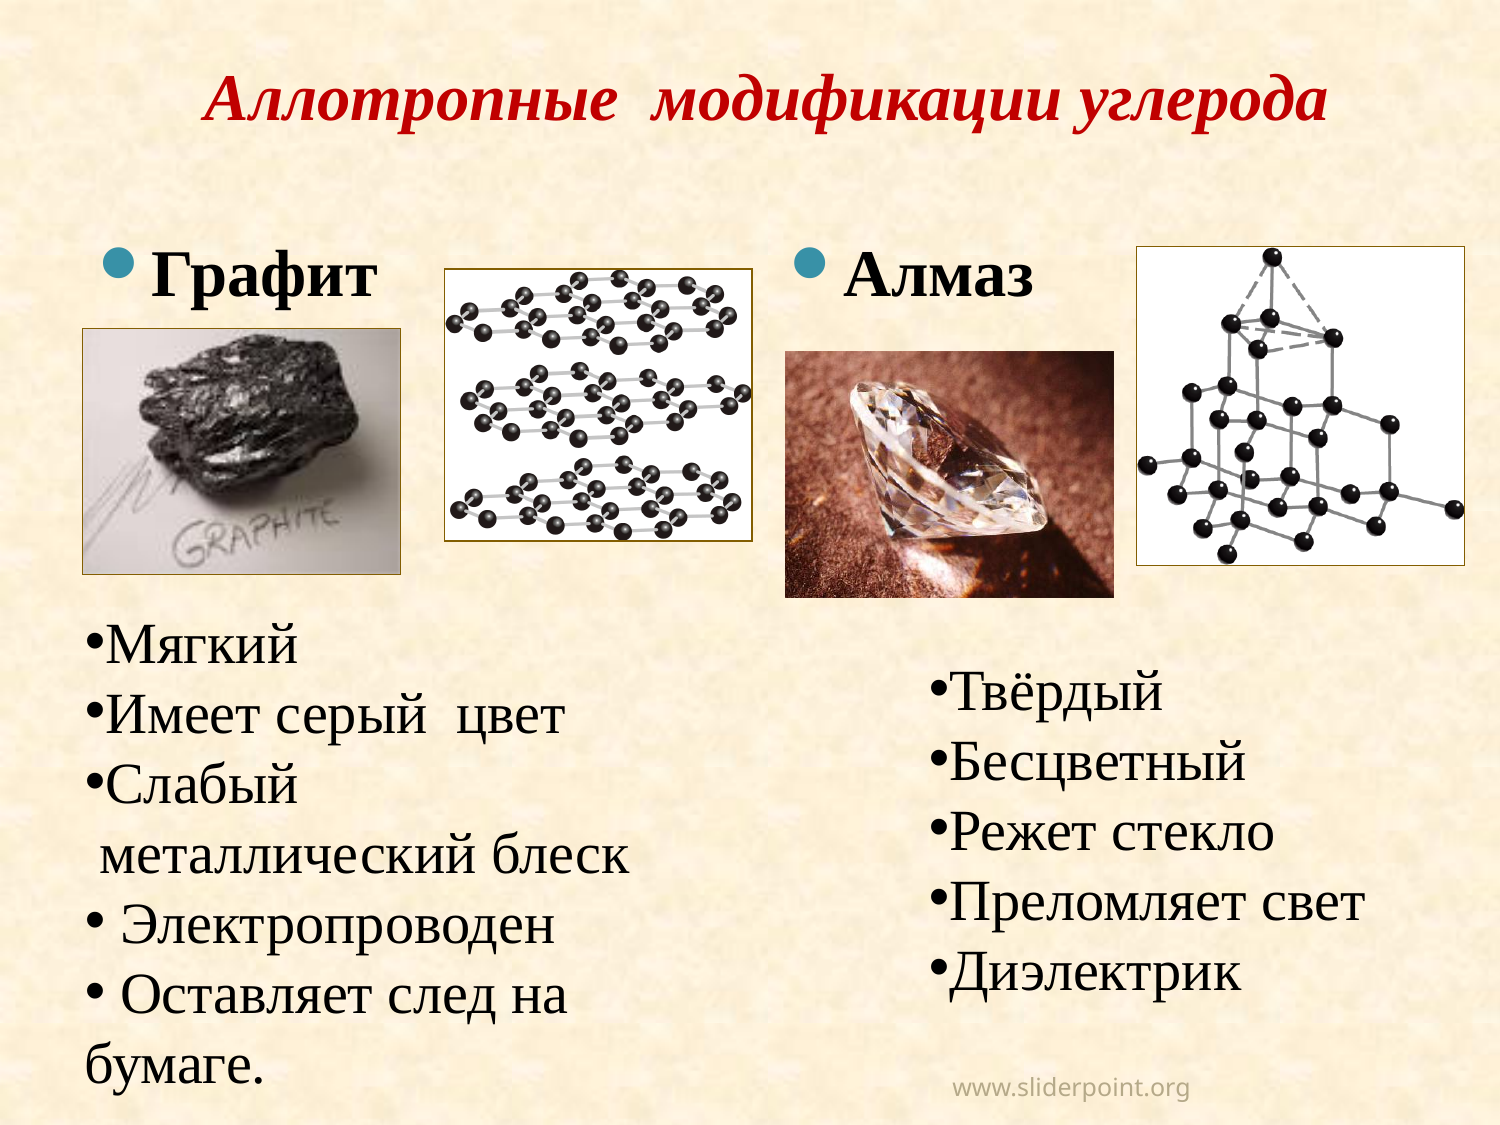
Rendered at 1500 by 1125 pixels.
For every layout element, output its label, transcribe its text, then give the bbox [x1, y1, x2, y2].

list Алмаз [761, 222, 1424, 966]
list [1136, 245, 1465, 566]
picture [81, 327, 401, 575]
text_box Твёрдый Бесцветный Режет стекло Преломляет свет Диэлектрик [913, 644, 1500, 1010]
text_box Мягкий Имеет серый цвет Слабый металлический блеск Электропроводен Оставляет след на бумаге. [70, 597, 715, 1125]
footer www.sliderpoint.org [937, 1034, 1413, 1113]
picture [0, 0, 1500, 1125]
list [784, 351, 1114, 599]
picture [445, 269, 752, 541]
list Графит [70, 222, 733, 966]
title Аллотропные модификации углерода [152, 0, 1383, 188]
